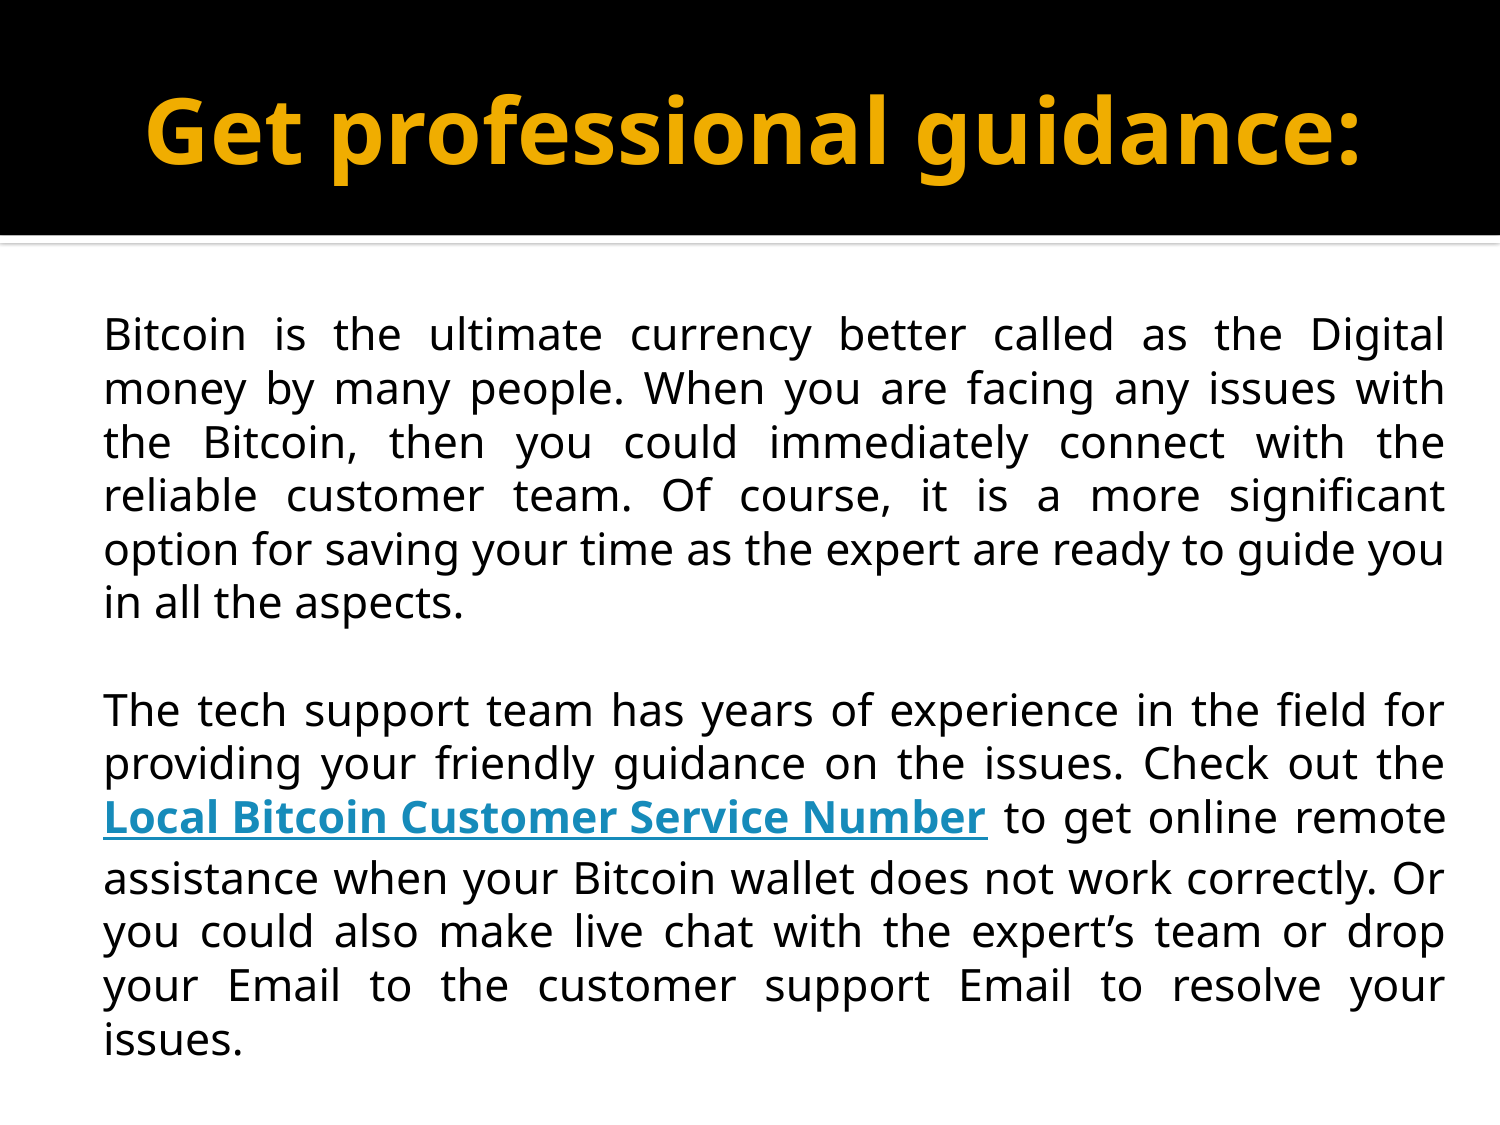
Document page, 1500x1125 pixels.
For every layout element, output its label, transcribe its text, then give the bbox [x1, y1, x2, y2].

title Get professional guidance: [75, 25, 1425, 231]
list Bitcoin is the ultimate currency better called as the Digital money by many people. When you are facing any issues with the Bitcoin, then you could immediately connect with the reliable customer team. Of course, it is a more significant option for saving your time as the expert are ready to guide you in all the aspects. The tech support team has years of experience in the field for providing your friendly guidance on the issues. Check out the Local Bitcoin Customer Service Number to get online remote assistance when your Bitcoin wallet does not work correctly. Or you could also make live chat with the expert’s team or drop your Email to the customer support Email to resolve your issues. [37, 291, 1463, 1088]
